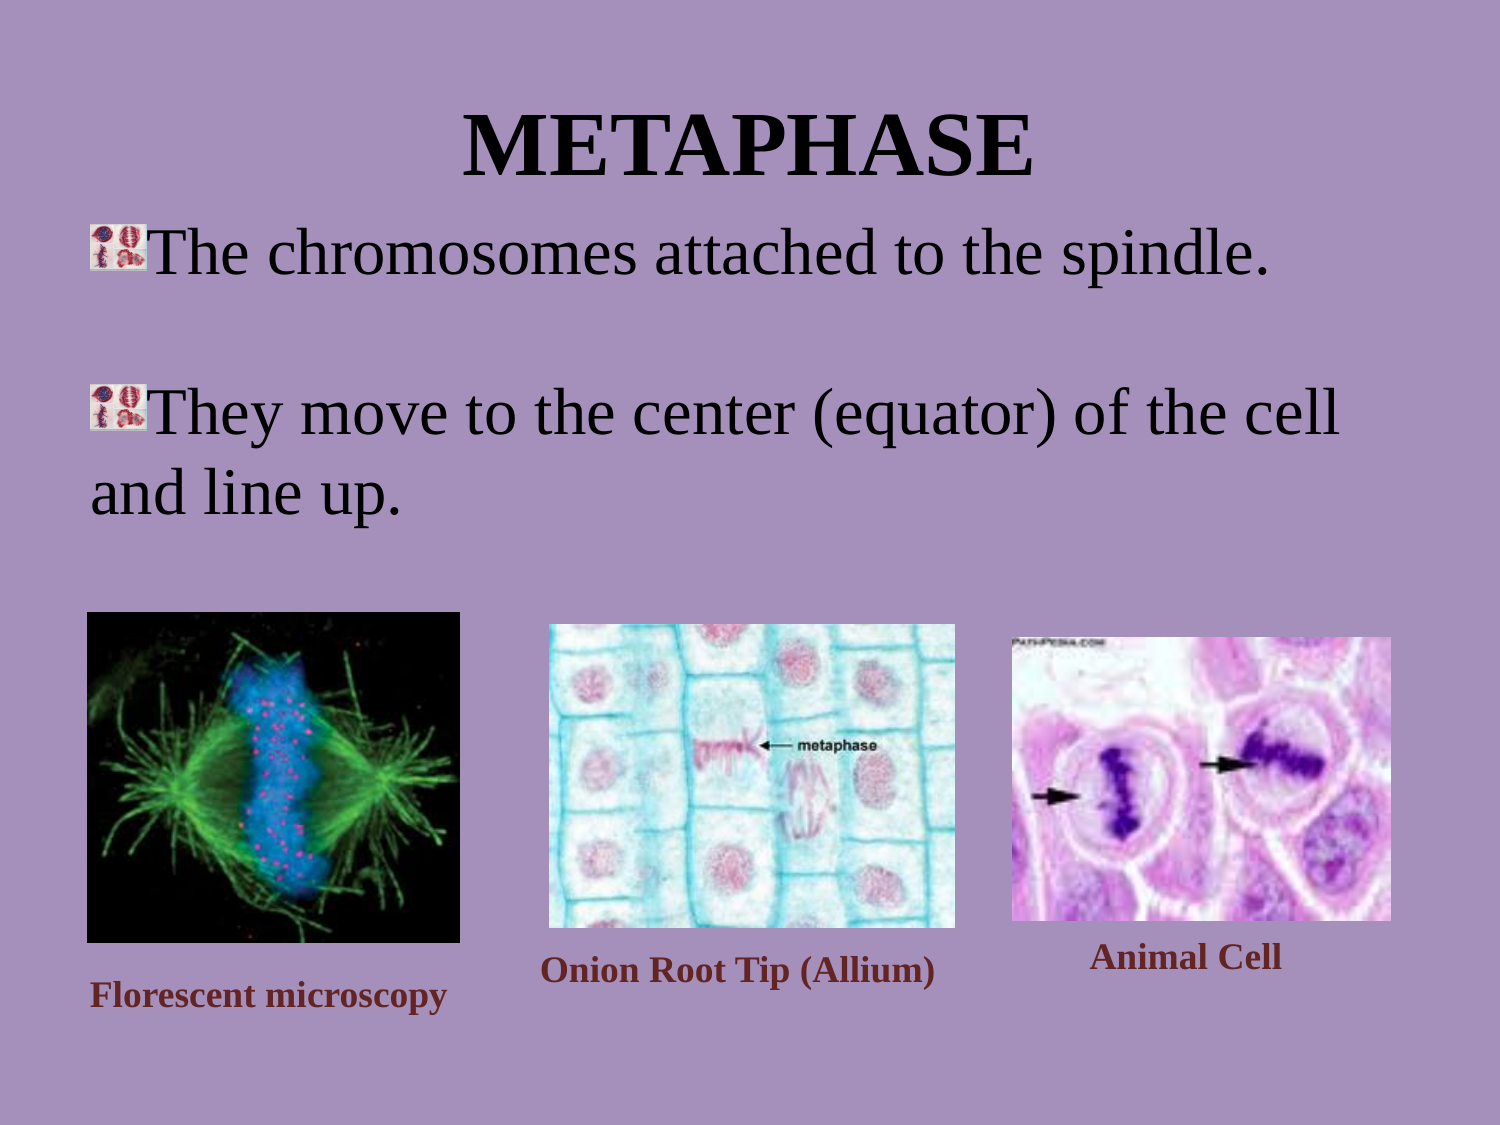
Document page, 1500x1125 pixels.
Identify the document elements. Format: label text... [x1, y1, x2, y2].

picture [1012, 637, 1391, 921]
text_box Animal Cell [1074, 930, 1375, 985]
list The chromosomes attached to the spindle. They move to the center (equator) of the cell and line up. [75, 200, 1425, 588]
picture [90, 384, 137, 431]
picture [87, 612, 460, 943]
title METAPHASE [75, 45, 1425, 200]
text_box Florescent microscopy [75, 962, 500, 1023]
text_box Onion Root Tip (Allium) [524, 937, 963, 998]
picture [549, 624, 955, 929]
picture [90, 224, 137, 271]
